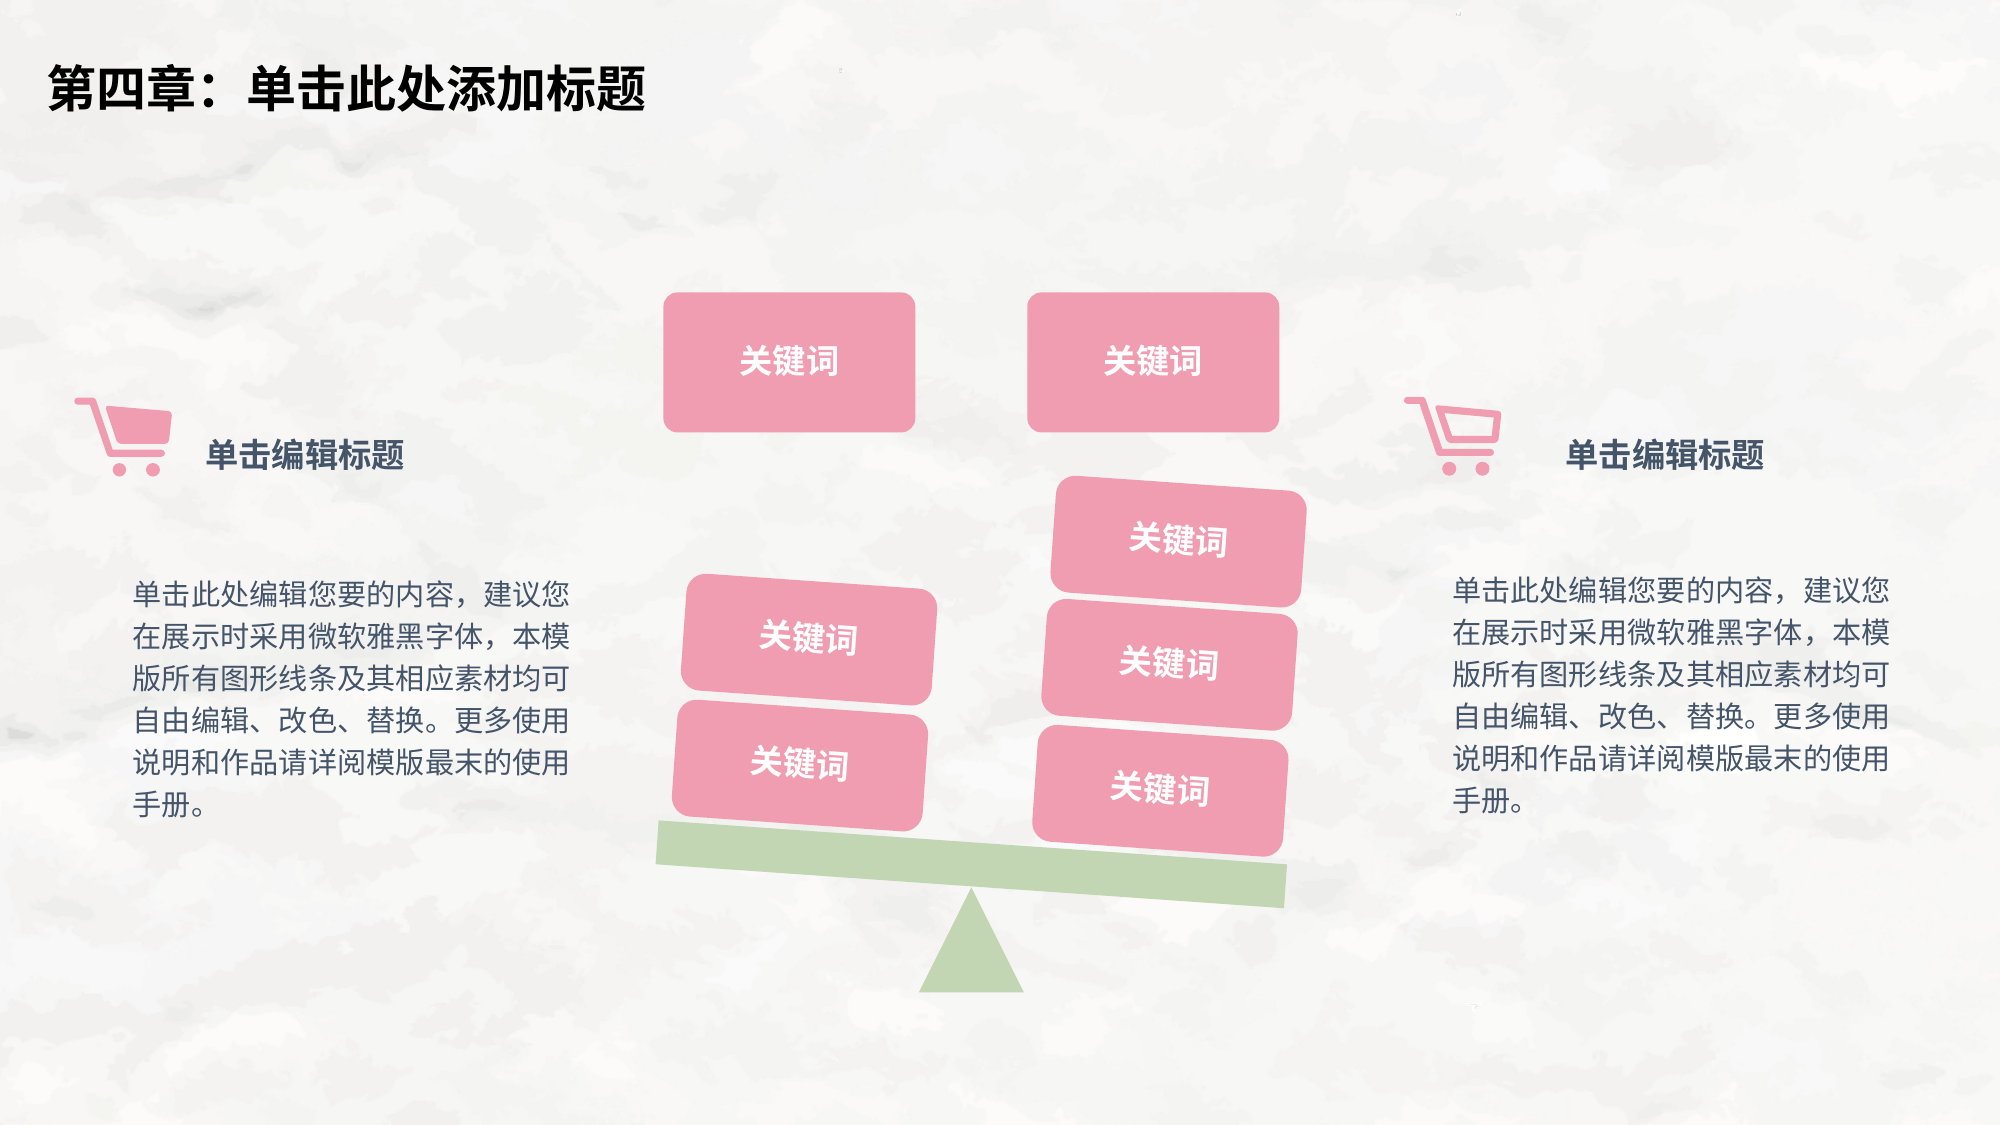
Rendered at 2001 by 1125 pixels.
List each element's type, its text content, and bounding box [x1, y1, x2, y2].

picture [0, 0, 2001, 1125]
text_box 关键词 [662, 291, 917, 434]
text_box 关键词 [670, 698, 930, 833]
text_box 单击编辑标题 [205, 433, 418, 474]
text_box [74, 397, 172, 477]
text_box 关键词 [1049, 474, 1308, 609]
text_box 单击编辑标题 [1565, 433, 1778, 474]
text_box 关键词 [1040, 597, 1299, 732]
text_box 单击此处编辑您要的内容，建议您在展示时采用微软雅黑字体，本模版所有图形线条及其相应素材均可自由编辑、改色、替换。更多使用说明和作品请详阅模版最末的使用手册。 [1452, 565, 1919, 817]
text_box [917, 888, 1026, 994]
text_box 关键词 [1026, 291, 1281, 434]
text_box 关键词 [1031, 723, 1290, 858]
text_box 单击此处编辑您要的内容，建议您在展示时采用微软雅黑字体，本模版所有图形线条及其相应素材均可自由编辑、改色、替换。更多使用说明和作品请详阅模版最末的使用手册。 [132, 569, 600, 821]
text_box 第四章：单击此处添加标题 [31, 50, 688, 125]
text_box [1403, 396, 1502, 476]
text_box 关键词 [679, 572, 939, 707]
text_box [654, 819, 1289, 910]
